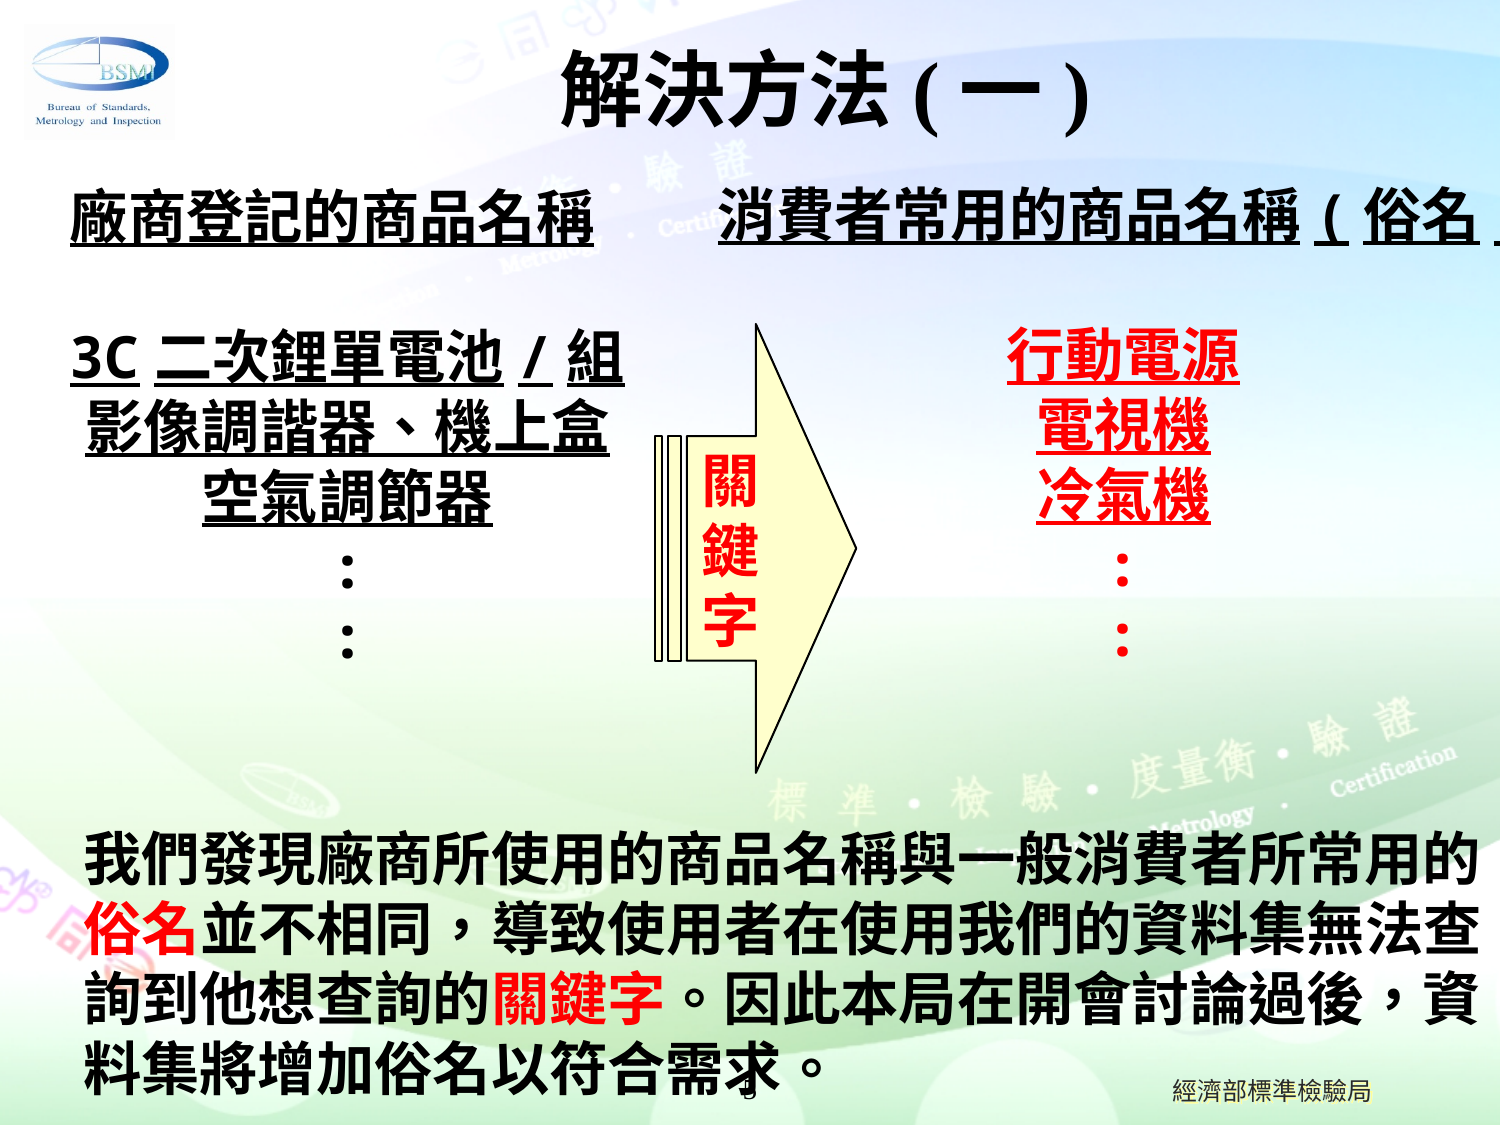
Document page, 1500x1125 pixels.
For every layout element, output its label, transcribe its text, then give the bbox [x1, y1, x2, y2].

text_box 我們發現廠商所使用的商品名稱與一般消費者所常用的 俗名並不相同，導致使用者在使用我們的資料集無法查 詢到他想查詢的關鍵字。因此本局在開會討論過後，資 料集將增加俗名以符合需求。 [68, 814, 1497, 1110]
text_box 關 鍵 字 [686, 323, 857, 773]
picture [24, 24, 175, 140]
text_box 關 鍵 字 [655, 436, 662, 661]
title 解決方法(一) [225, 37, 1425, 138]
text_box 廠商登記的商品名稱 3C二次鋰單電池/組 影像調諧器、機上盒 空氣調節器 : : [55, 172, 640, 678]
text_box 關 鍵 字 [667, 436, 681, 661]
text_box 消費者常用的商品名稱(俗名) 行動電源 電視機 冷氣機 : : [0, 0, 1500, 1125]
